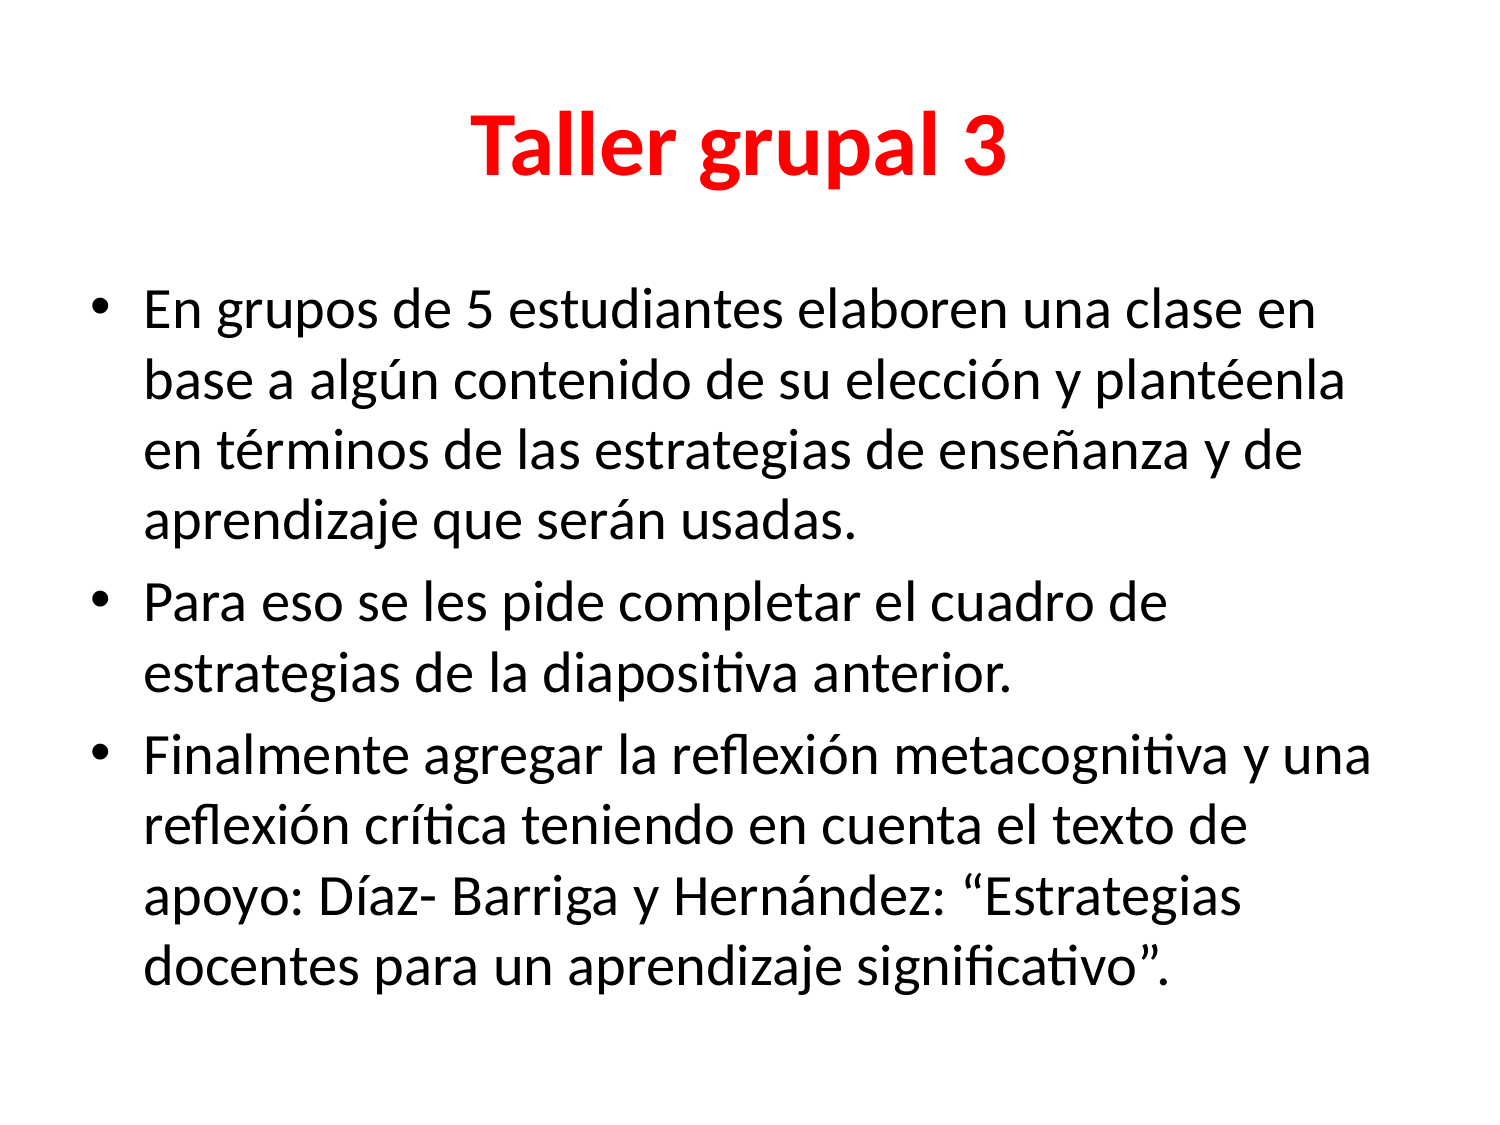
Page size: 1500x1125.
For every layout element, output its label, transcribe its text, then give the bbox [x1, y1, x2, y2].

title Taller grupal 3 [75, 45, 1425, 233]
list En grupos de 5 estudiantes elaboren una clase en base a algún contenido de su elección y plantéenla en términos de las estrategias de enseñanza y de aprendizaje que serán usadas. Para eso se les pide completar el cuadro de estrategias de la diapositiva anterior. Finalmente agregar la reflexión metacognitiva y una reflexión crítica teniendo en cuenta el texto de apoyo: Díaz- Barriga y Hernández: “Estrategias docentes para un aprendizaje significativo”. [75, 262, 1425, 1005]
